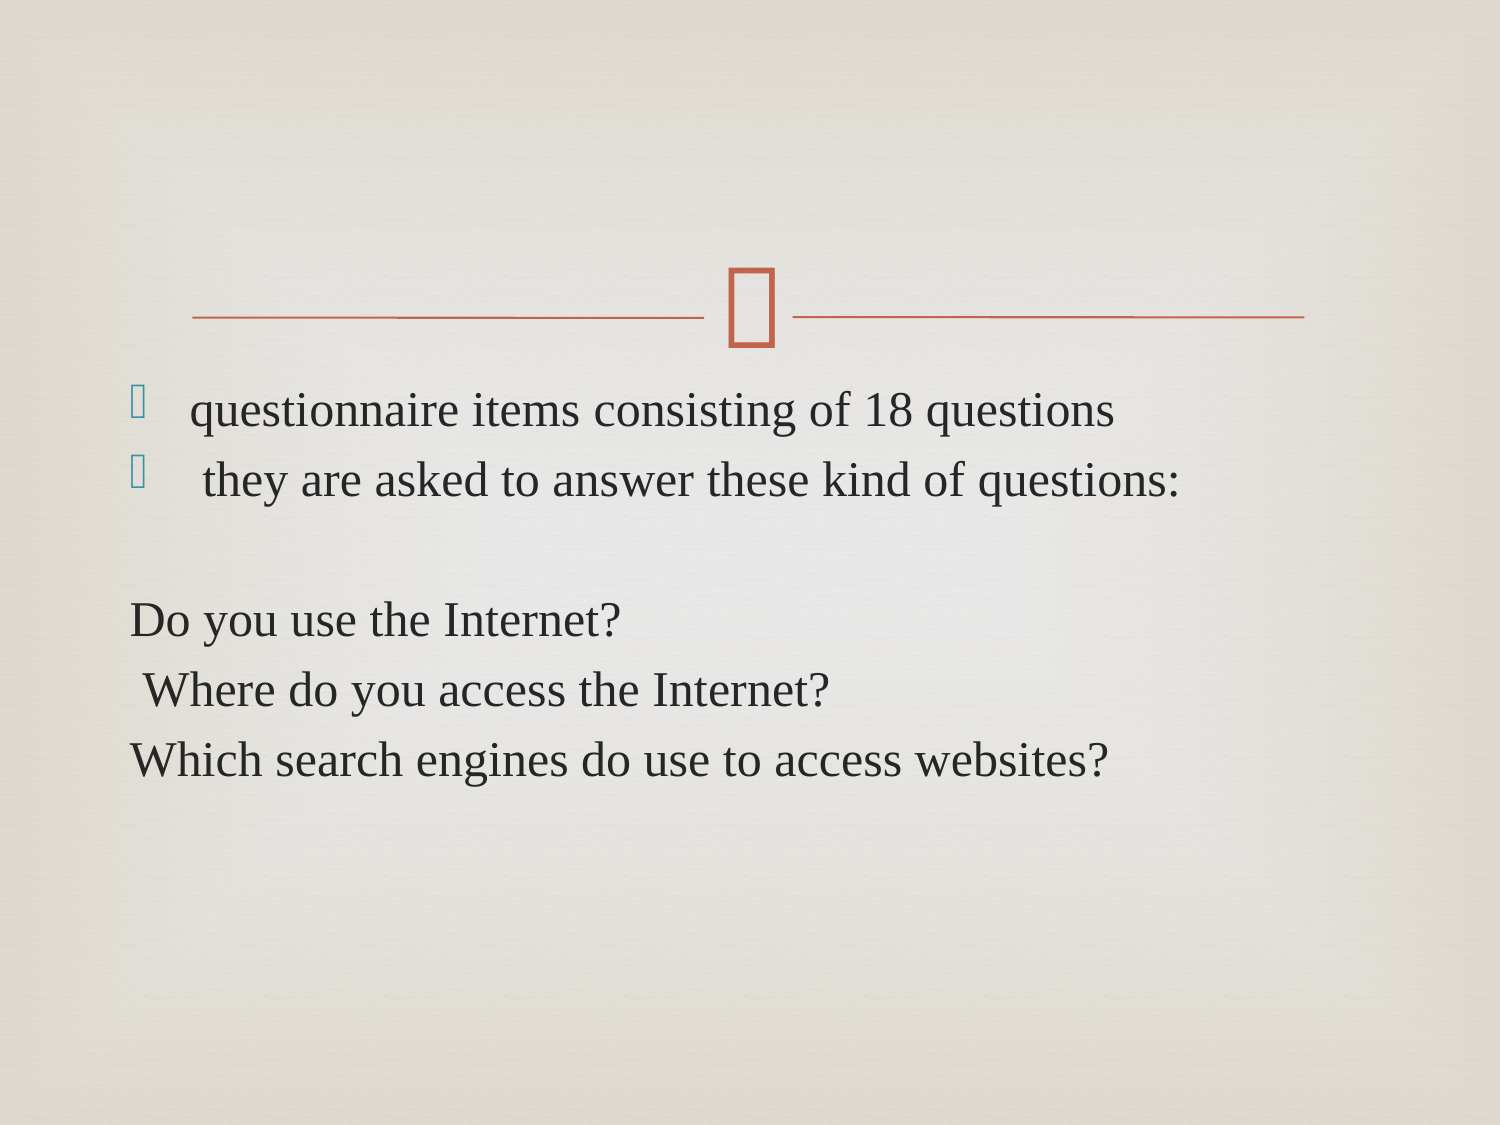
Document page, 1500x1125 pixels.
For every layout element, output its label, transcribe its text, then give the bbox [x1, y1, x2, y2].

list questionnaire items consisting of 18 questions they are asked to answer these kind of questions: Do you use the Internet? Where do you access the Internet? Which search engines do use to access websites? [114, 368, 1386, 1005]
